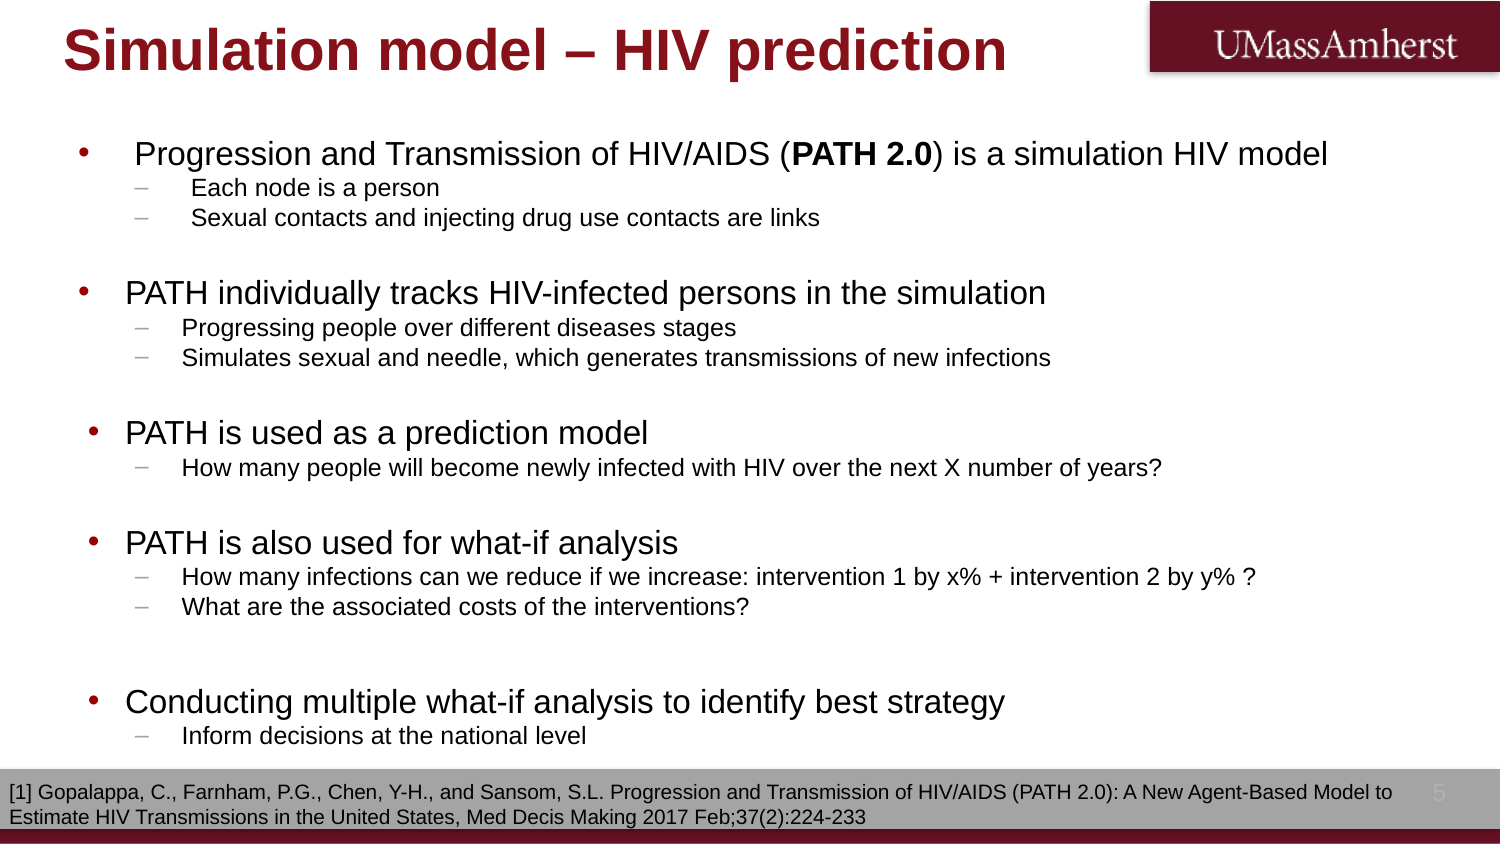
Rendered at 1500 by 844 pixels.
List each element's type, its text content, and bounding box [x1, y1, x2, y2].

picture [1264, 28, 1458, 59]
slide_number 4 [1111, 769, 1462, 815]
text_box [1] Gopalappa, C., Farnham, P.G., Chen, Y-H., and Sansom, S.L. Progression and Transmission of HIV/AIDS (PATH 2.0): A New Agent-Based Model to Estimate HIV Transmissions in the United States, Med Decis Making 2017 Feb;37(2):224-233 [0, 771, 1438, 837]
title Simulation model – HIV prediction [63, 26, 1264, 83]
list Progression and Transmission of HIV/AIDS (PATH 2.0) is a simulation HIV model Each node is a person Sexual contacts and injecting drug use contacts are links PATH individually tracks HIV-infected persons in the simulation Progressing people over different diseases stages Simulates sexual and needle, which generates transmissions of new infections PATH is used as a prediction model How many people will become newly infected with HIV over the next X number of years? PATH is also used for what-if analysis How many infections can we reduce if we increase: intervention 1 by x% + intervention 2 by y% ? What are the associated costs of the interventions? Conducting multiple what-if analysis to identify best strategy Inform decisions at the national level [63, 84, 1374, 754]
